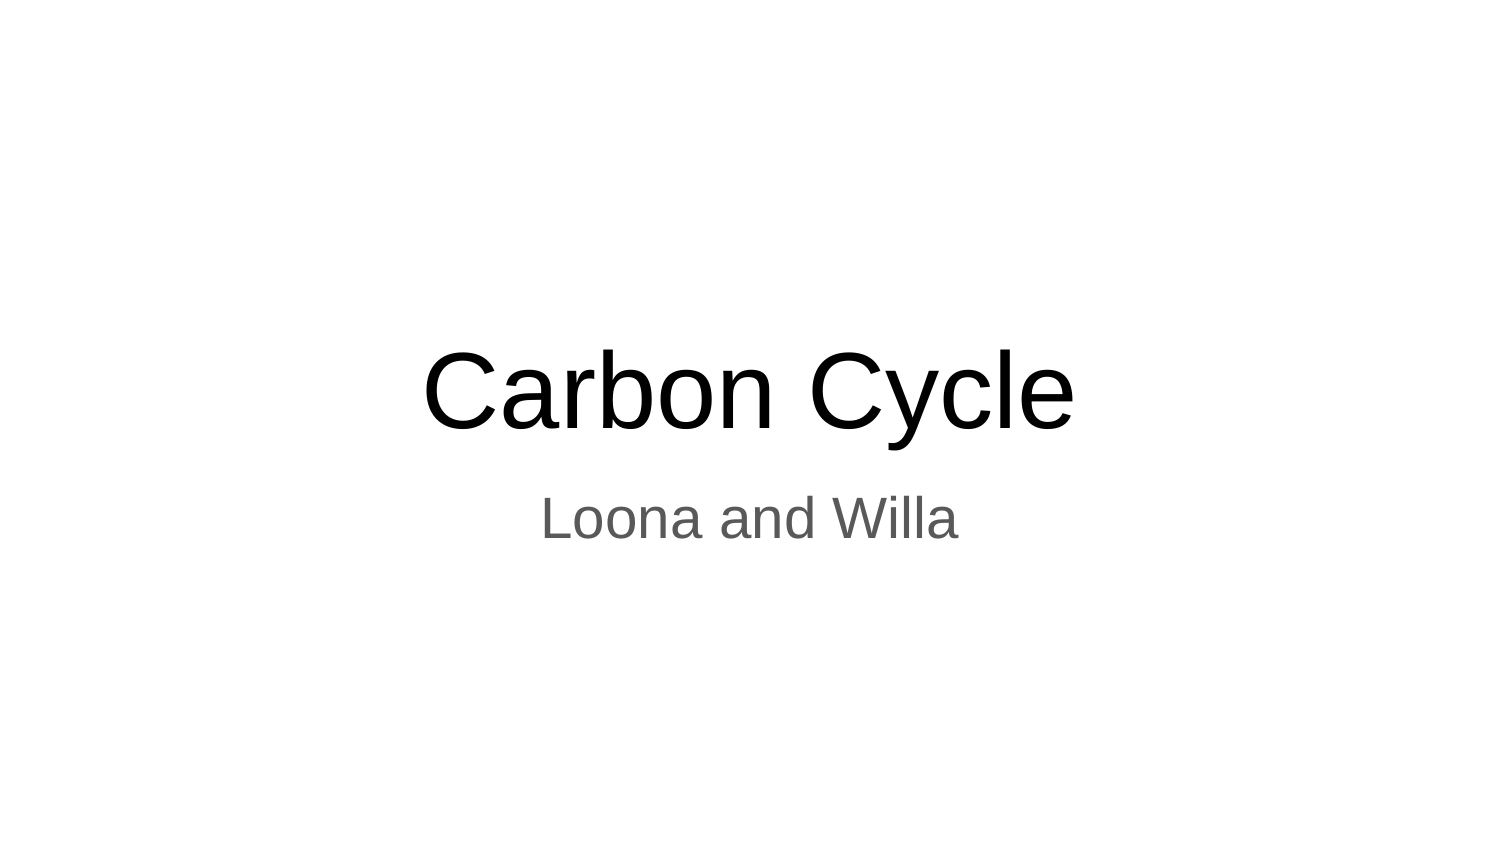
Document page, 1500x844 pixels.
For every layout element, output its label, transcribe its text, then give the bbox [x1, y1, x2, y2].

subtitle Loona and Willa [51, 464, 1449, 595]
title Carbon Cycle [51, 128, 1449, 464]
